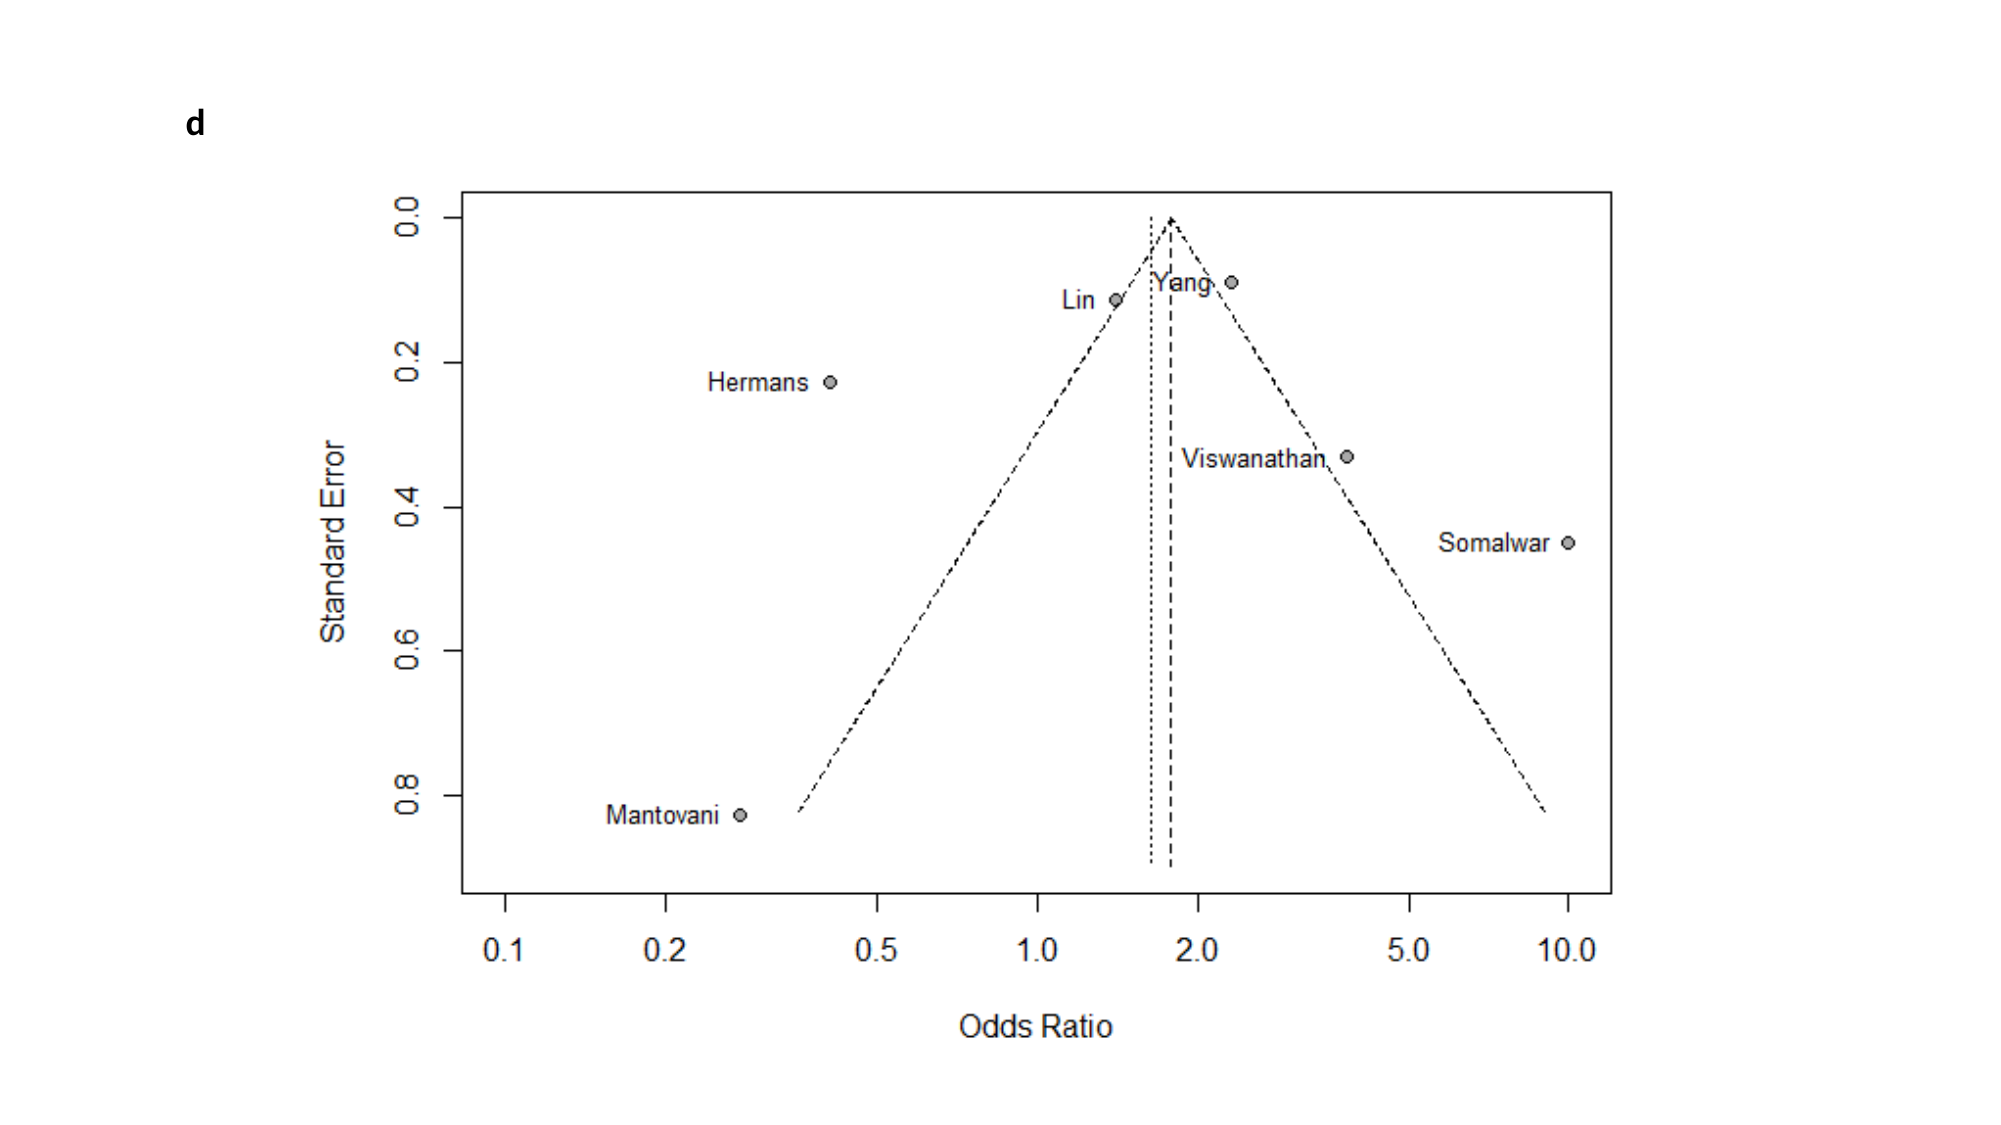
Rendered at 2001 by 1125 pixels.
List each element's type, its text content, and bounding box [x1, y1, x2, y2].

text_box d [170, 90, 309, 151]
picture [309, 39, 1691, 1085]
